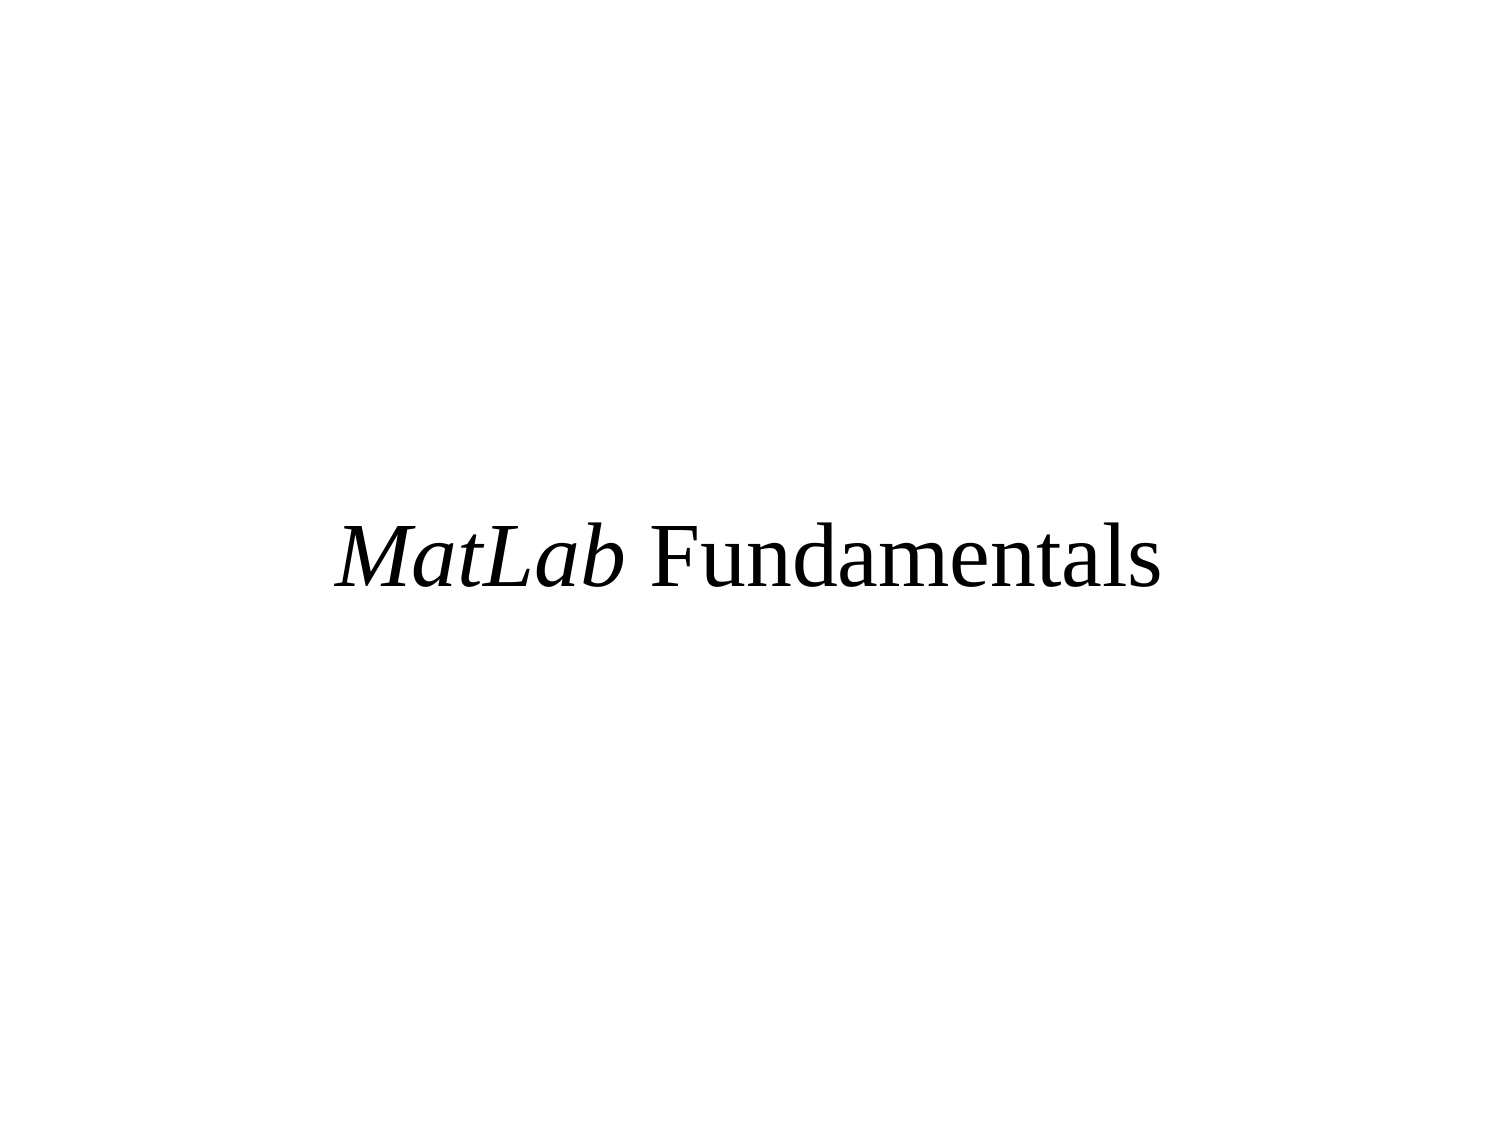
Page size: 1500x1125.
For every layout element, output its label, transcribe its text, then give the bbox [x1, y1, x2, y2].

title MatLab Fundamentals [0, 50, 1500, 1050]
